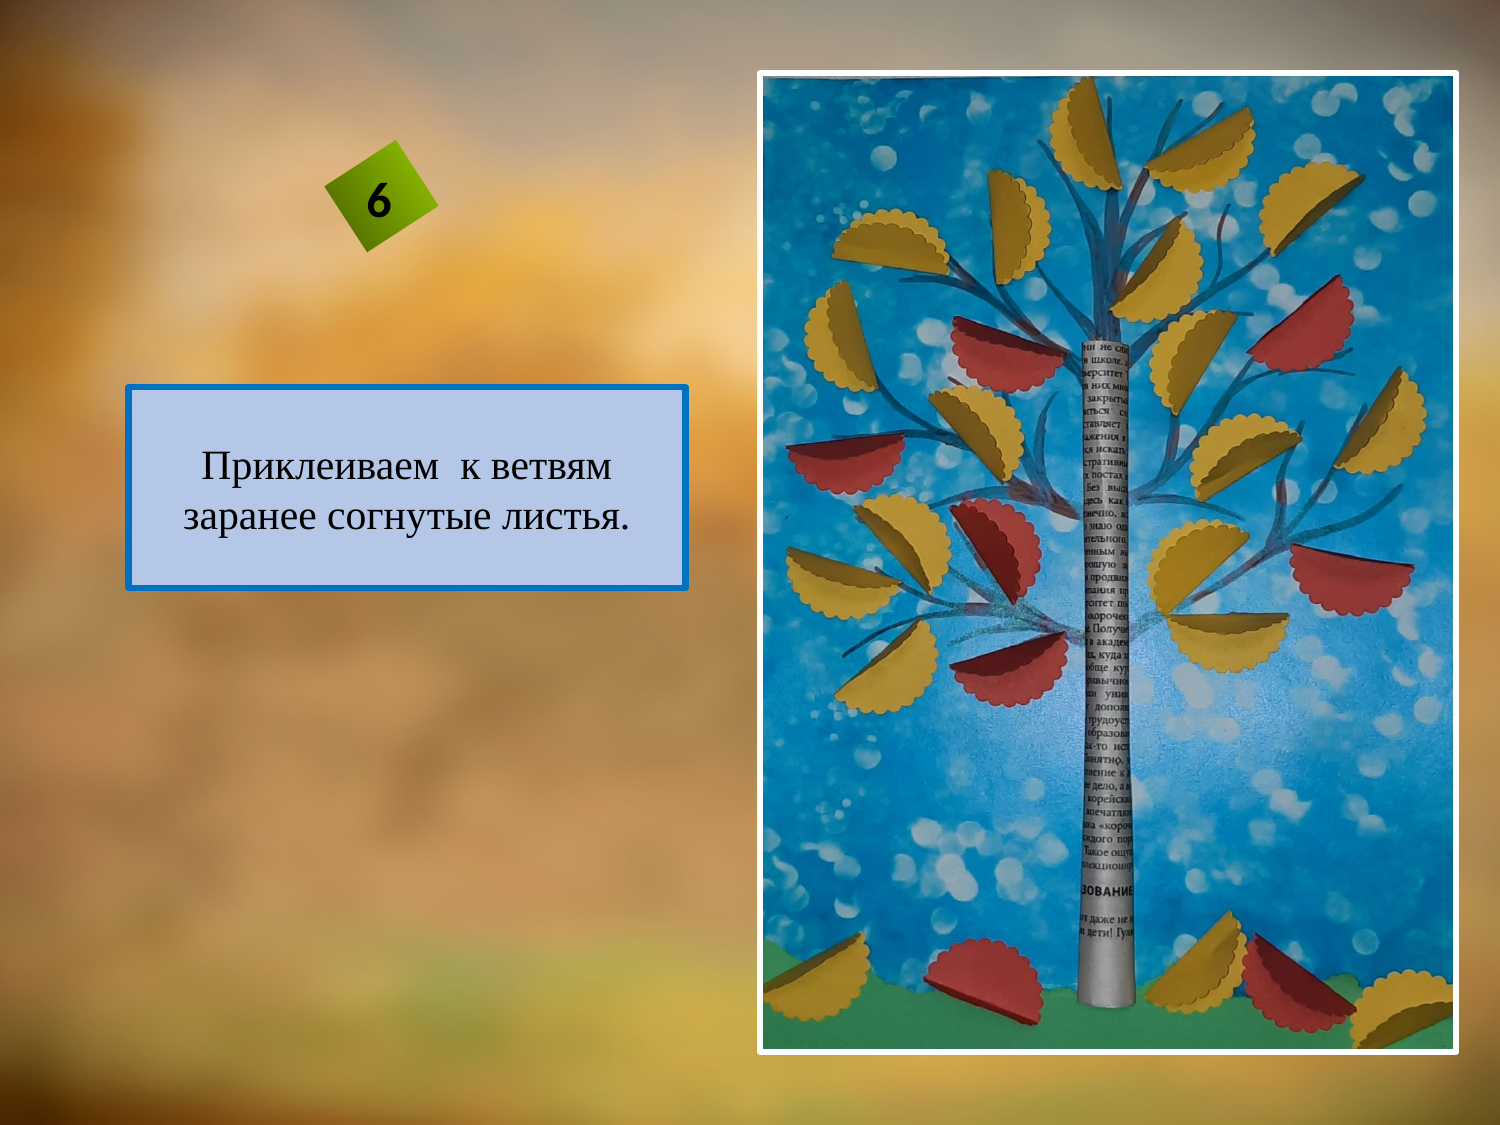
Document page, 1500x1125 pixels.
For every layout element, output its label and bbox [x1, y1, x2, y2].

picture [0, 0, 1500, 1125]
text_box [338, 156, 425, 237]
